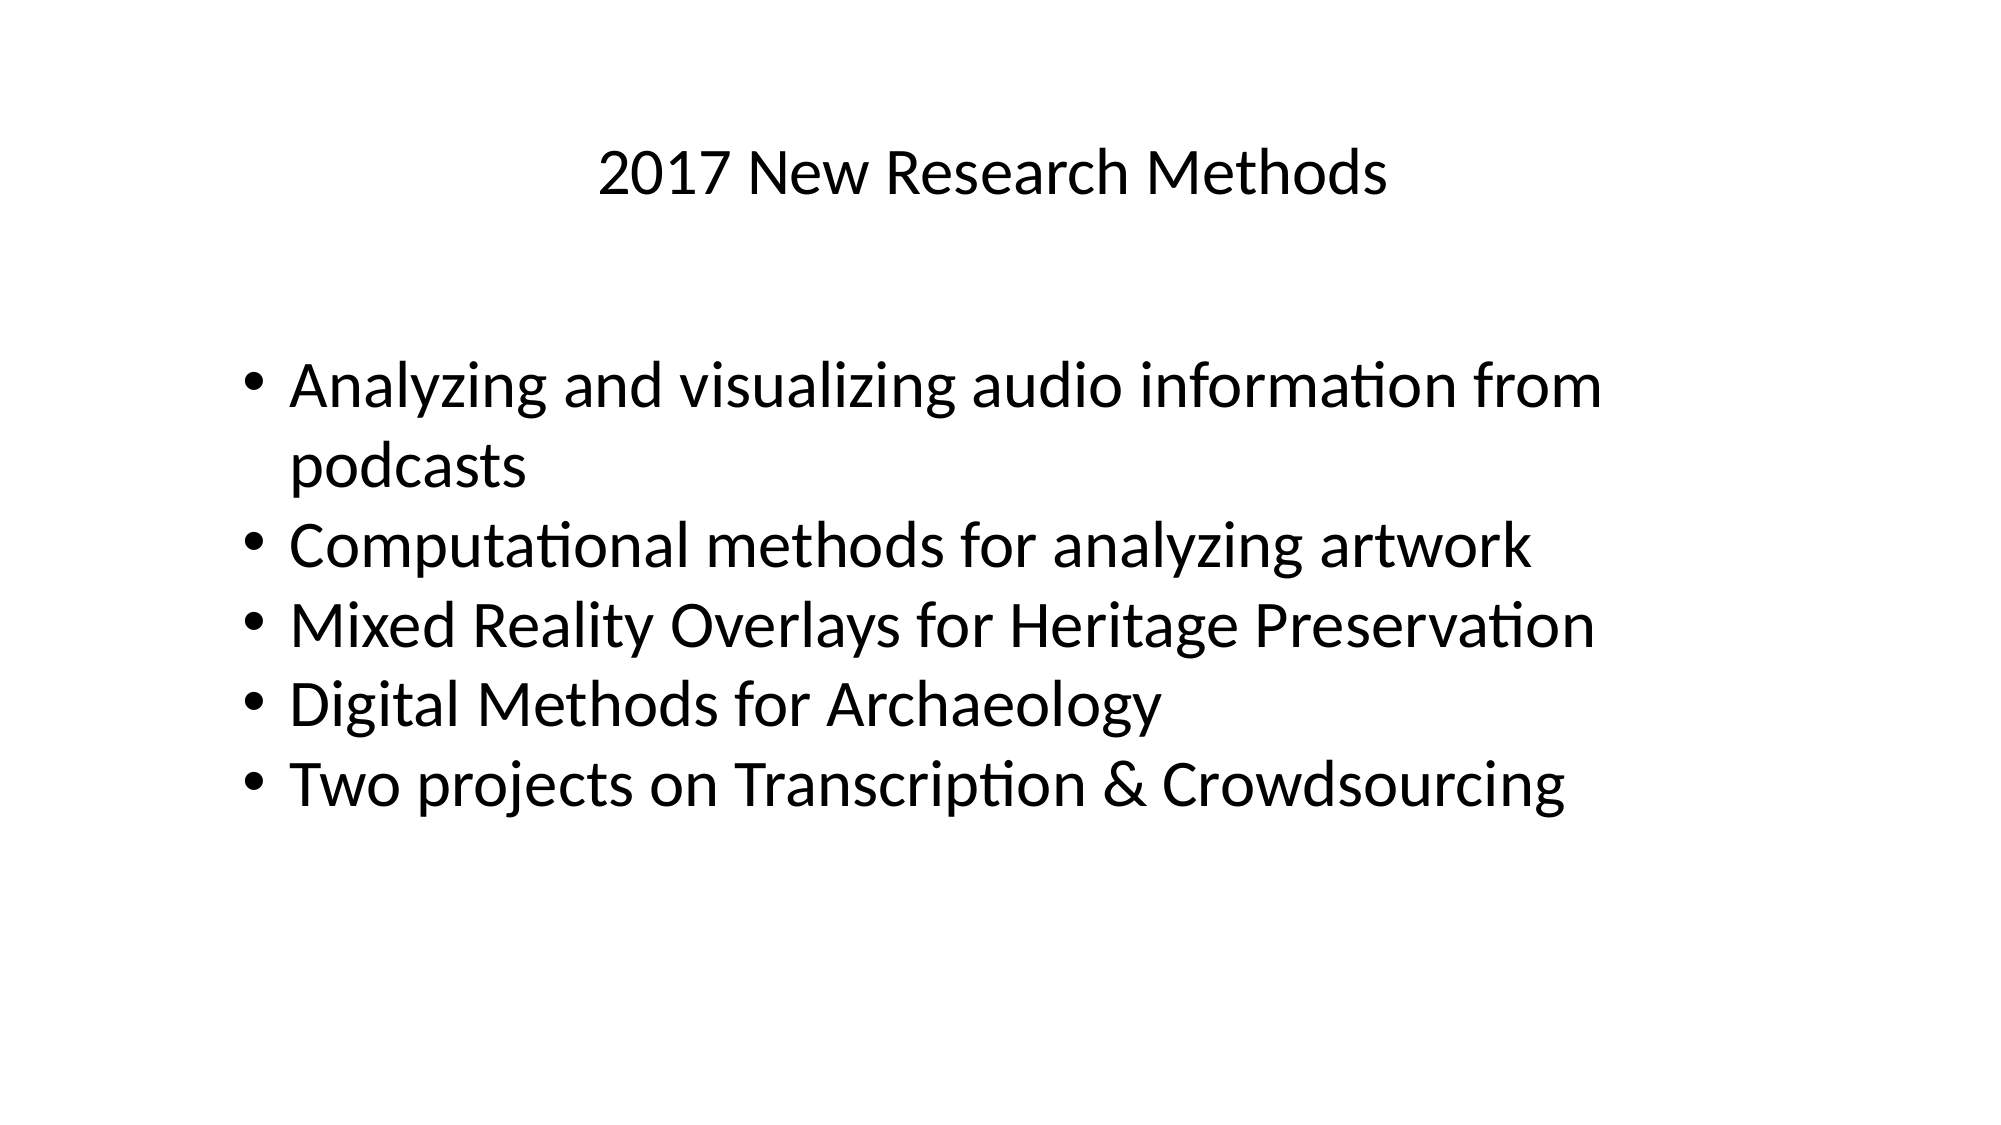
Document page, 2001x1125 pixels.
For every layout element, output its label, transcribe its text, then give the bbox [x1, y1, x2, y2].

text_box Analyzing and visualizing audio information from podcasts Computational methods for analyzing artwork Mixed Reality Overlays for Heritage Preservation Digital Methods for Archaeology Two projects on Transcription & Crowdsourcing [227, 333, 1824, 908]
text_box 2017 New Research Methods [582, 120, 1853, 216]
